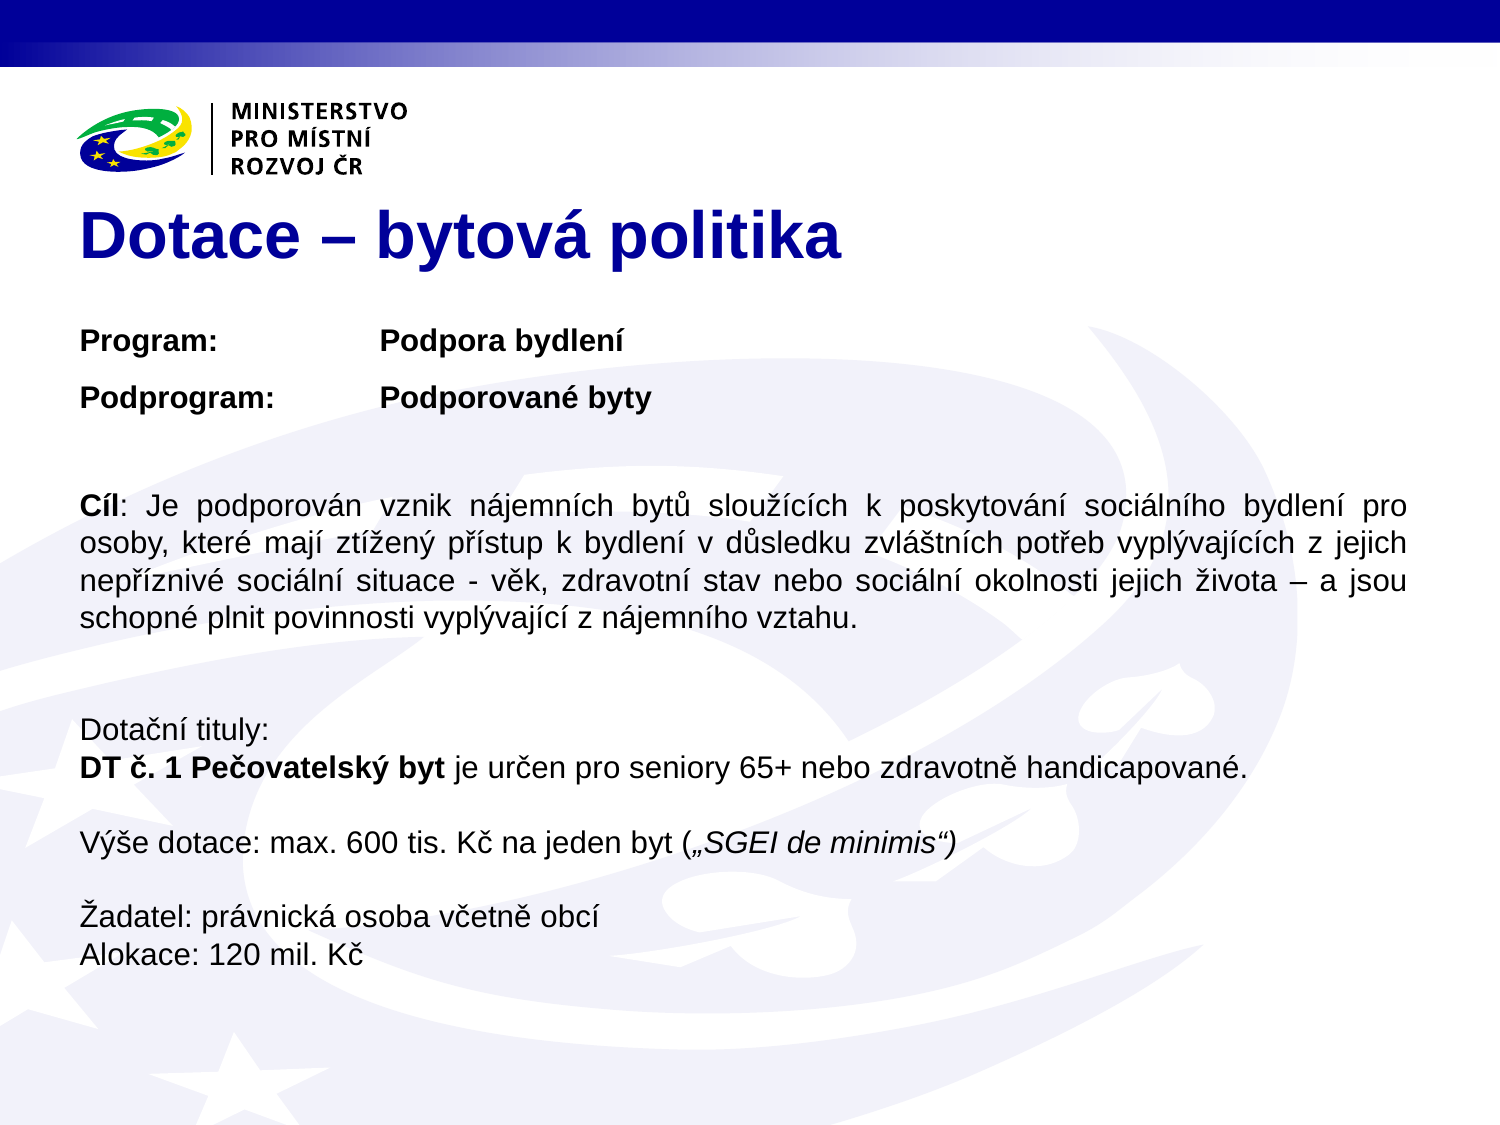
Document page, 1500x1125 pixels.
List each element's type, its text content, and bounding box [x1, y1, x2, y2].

title Dotace – bytová politika [64, 184, 1425, 268]
list Program: Podpora bydlení Podprogram: Podporované byty Cíl: Je podporován vznik nájemních bytů sloužících k poskytování sociálního bydlení pro osoby, které mají ztížený přístup k bydlení v důsledku zvláštních potřeb vyplývajících z jejich nepříznivé sociální situace - věk, zdravotní stav nebo sociální okolnosti jejich života – a jsou schopné plnit povinnosti vyplývající z nájemního vztahu. Dotační tituly: DT č. 1 Pečovatelský byt je určen pro seniory 65+ nebo zdravotně handicapované. Výše dotace: max. 600 tis. Kč na jeden byt („SGEI de minimis“) Žadatel: právnická osoba včetně obcí Alokace: 120 mil. Kč [64, 268, 1425, 1083]
